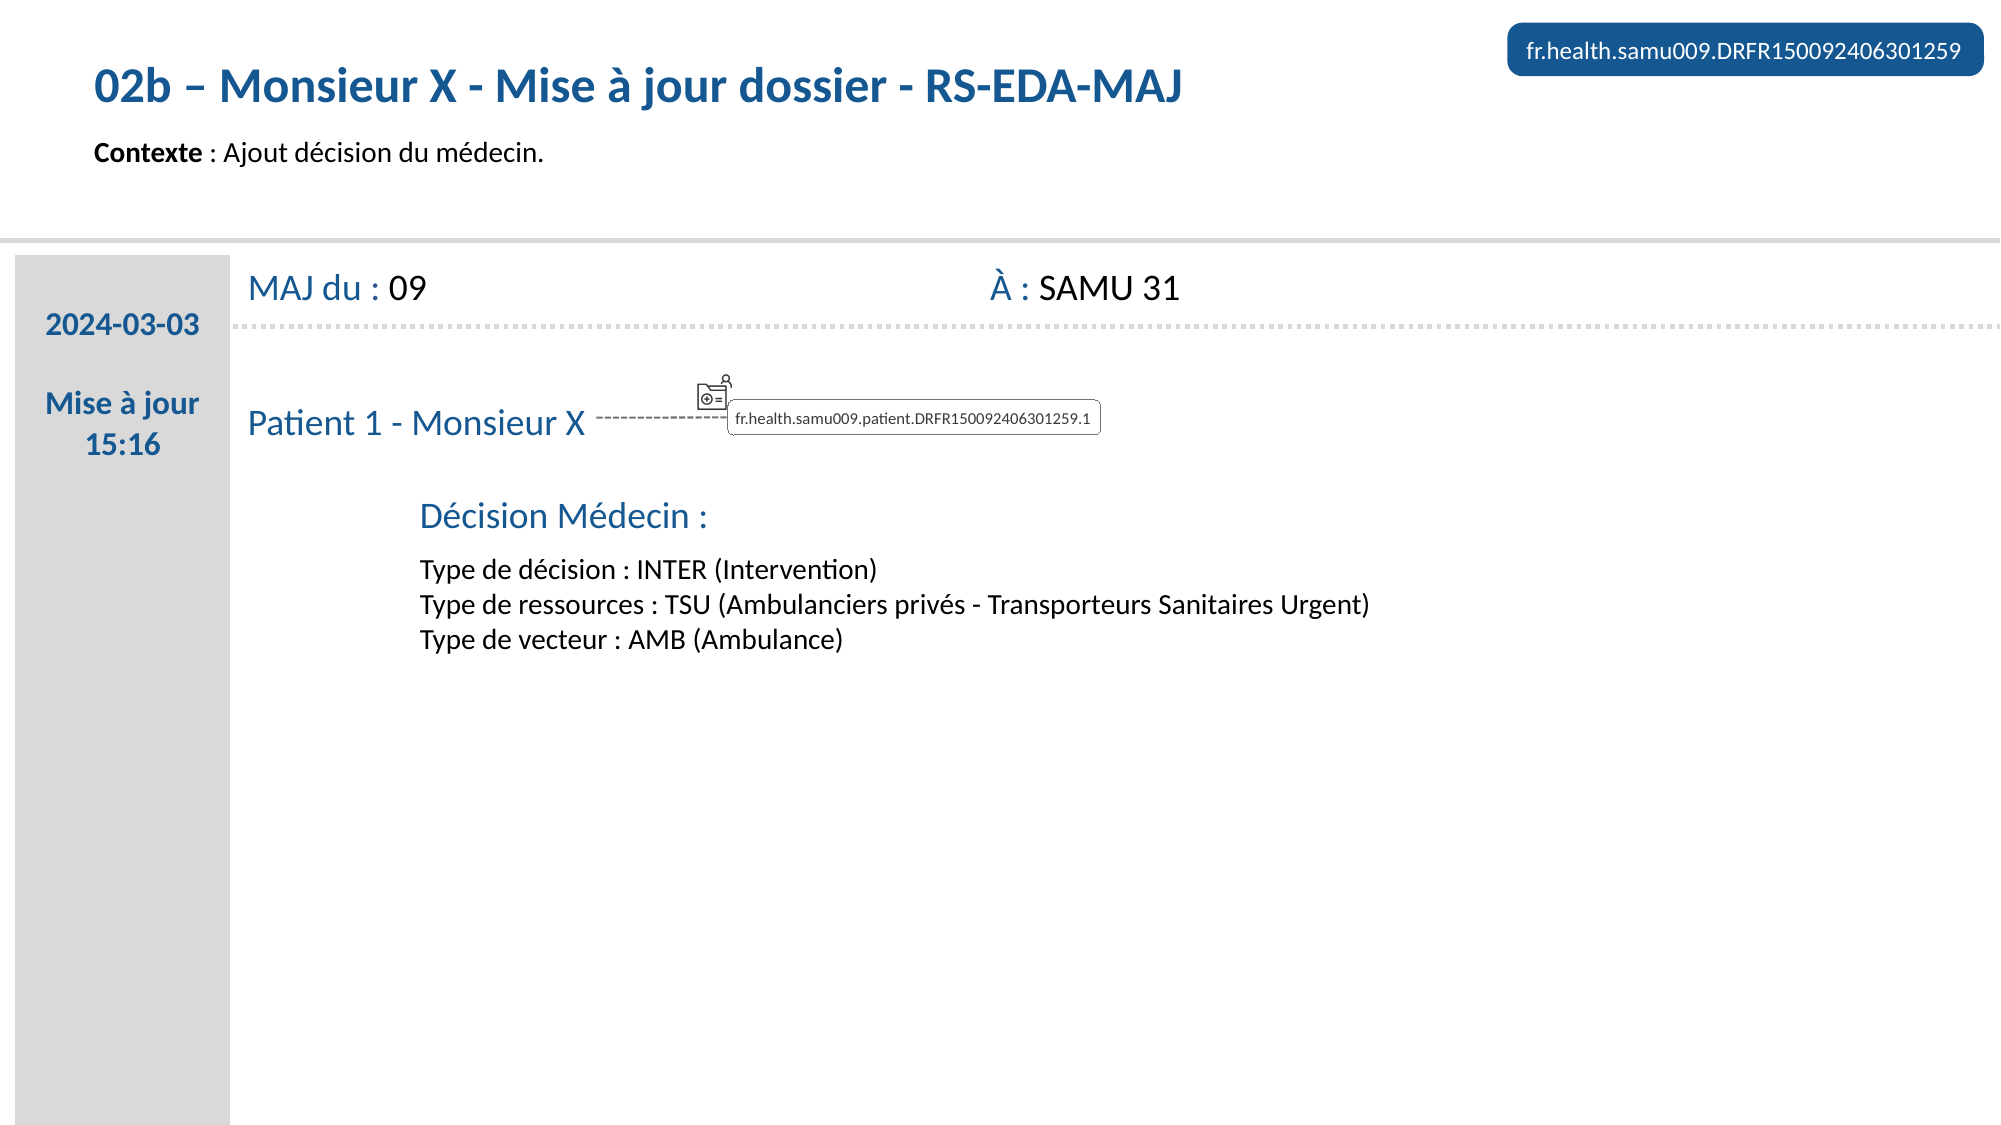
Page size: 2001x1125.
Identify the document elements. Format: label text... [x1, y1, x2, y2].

text_box 02b – Monsieur X - Mise à jour dossier - RS-EDA-MAJ [79, 45, 1508, 121]
text_box Type de décision : INTER (Intervention) Type de ressources : TSU (Ambulanciers privés - Transporteurs Sanitaires Urgent) Type de vecteur : AMB (Ambulance) [405, 543, 1682, 663]
text_box fr.health.samu009.DRFR150092406301259 [1507, 22, 1985, 77]
text_box Décision Médecin : [405, 483, 749, 544]
text_box MAJ du : 09 [233, 256, 735, 316]
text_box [233, 359, 1101, 452]
text_box 2024-03-03 Mise à jour 15:16 [15, 255, 230, 1125]
text_box À : SAMU 31 [834, 256, 1337, 316]
text_box Contexte : Ajout décision du médecin. [79, 126, 1481, 176]
